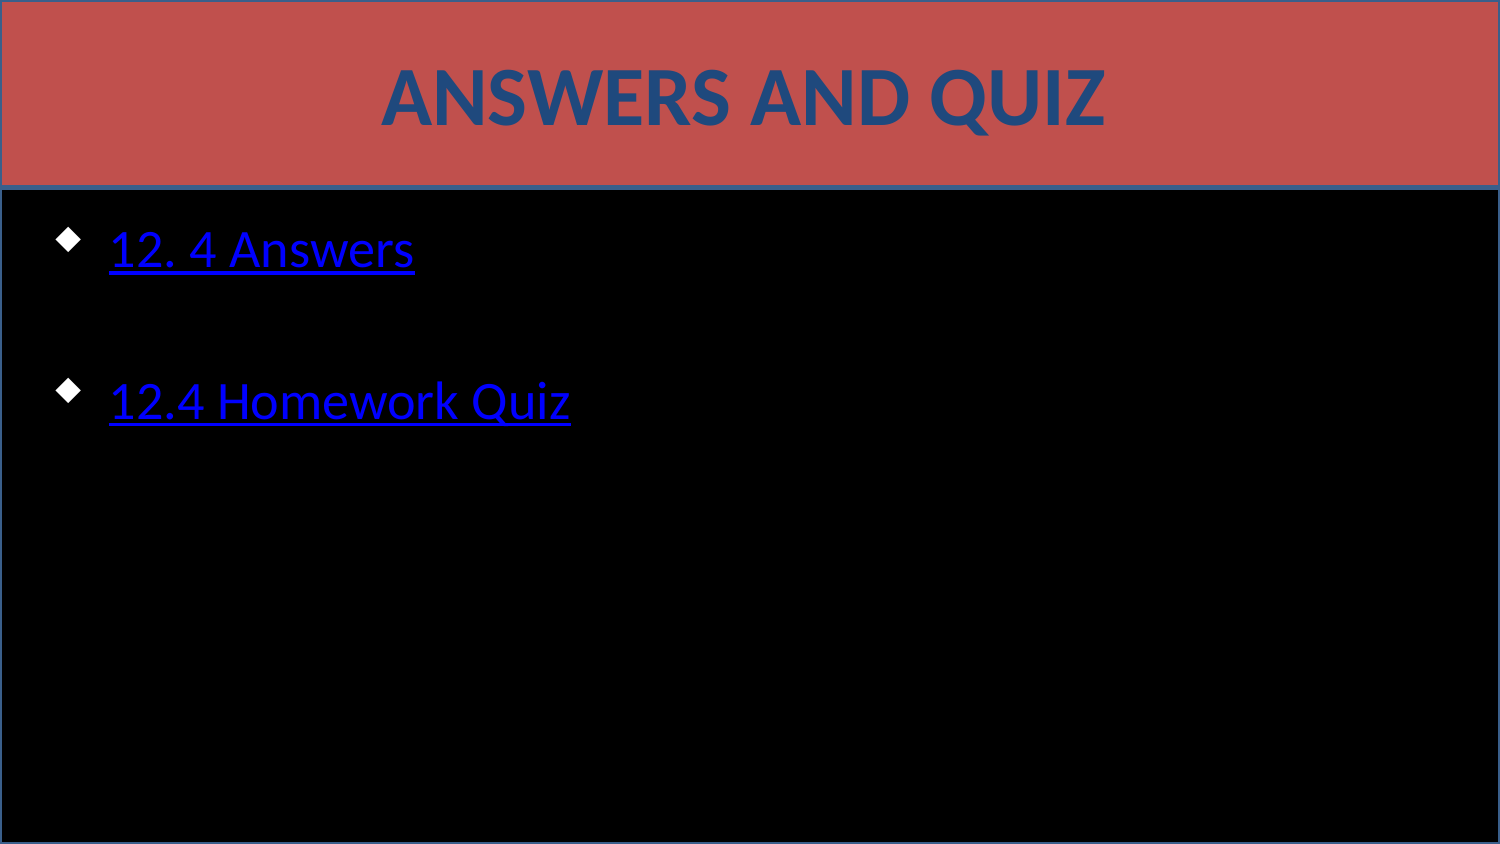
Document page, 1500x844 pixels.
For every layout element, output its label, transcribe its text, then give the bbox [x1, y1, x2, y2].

title Answers and Quiz [37, 33, 1450, 150]
list 12. 4 Answers 12.4 Homework Quiz [37, 206, 1450, 754]
